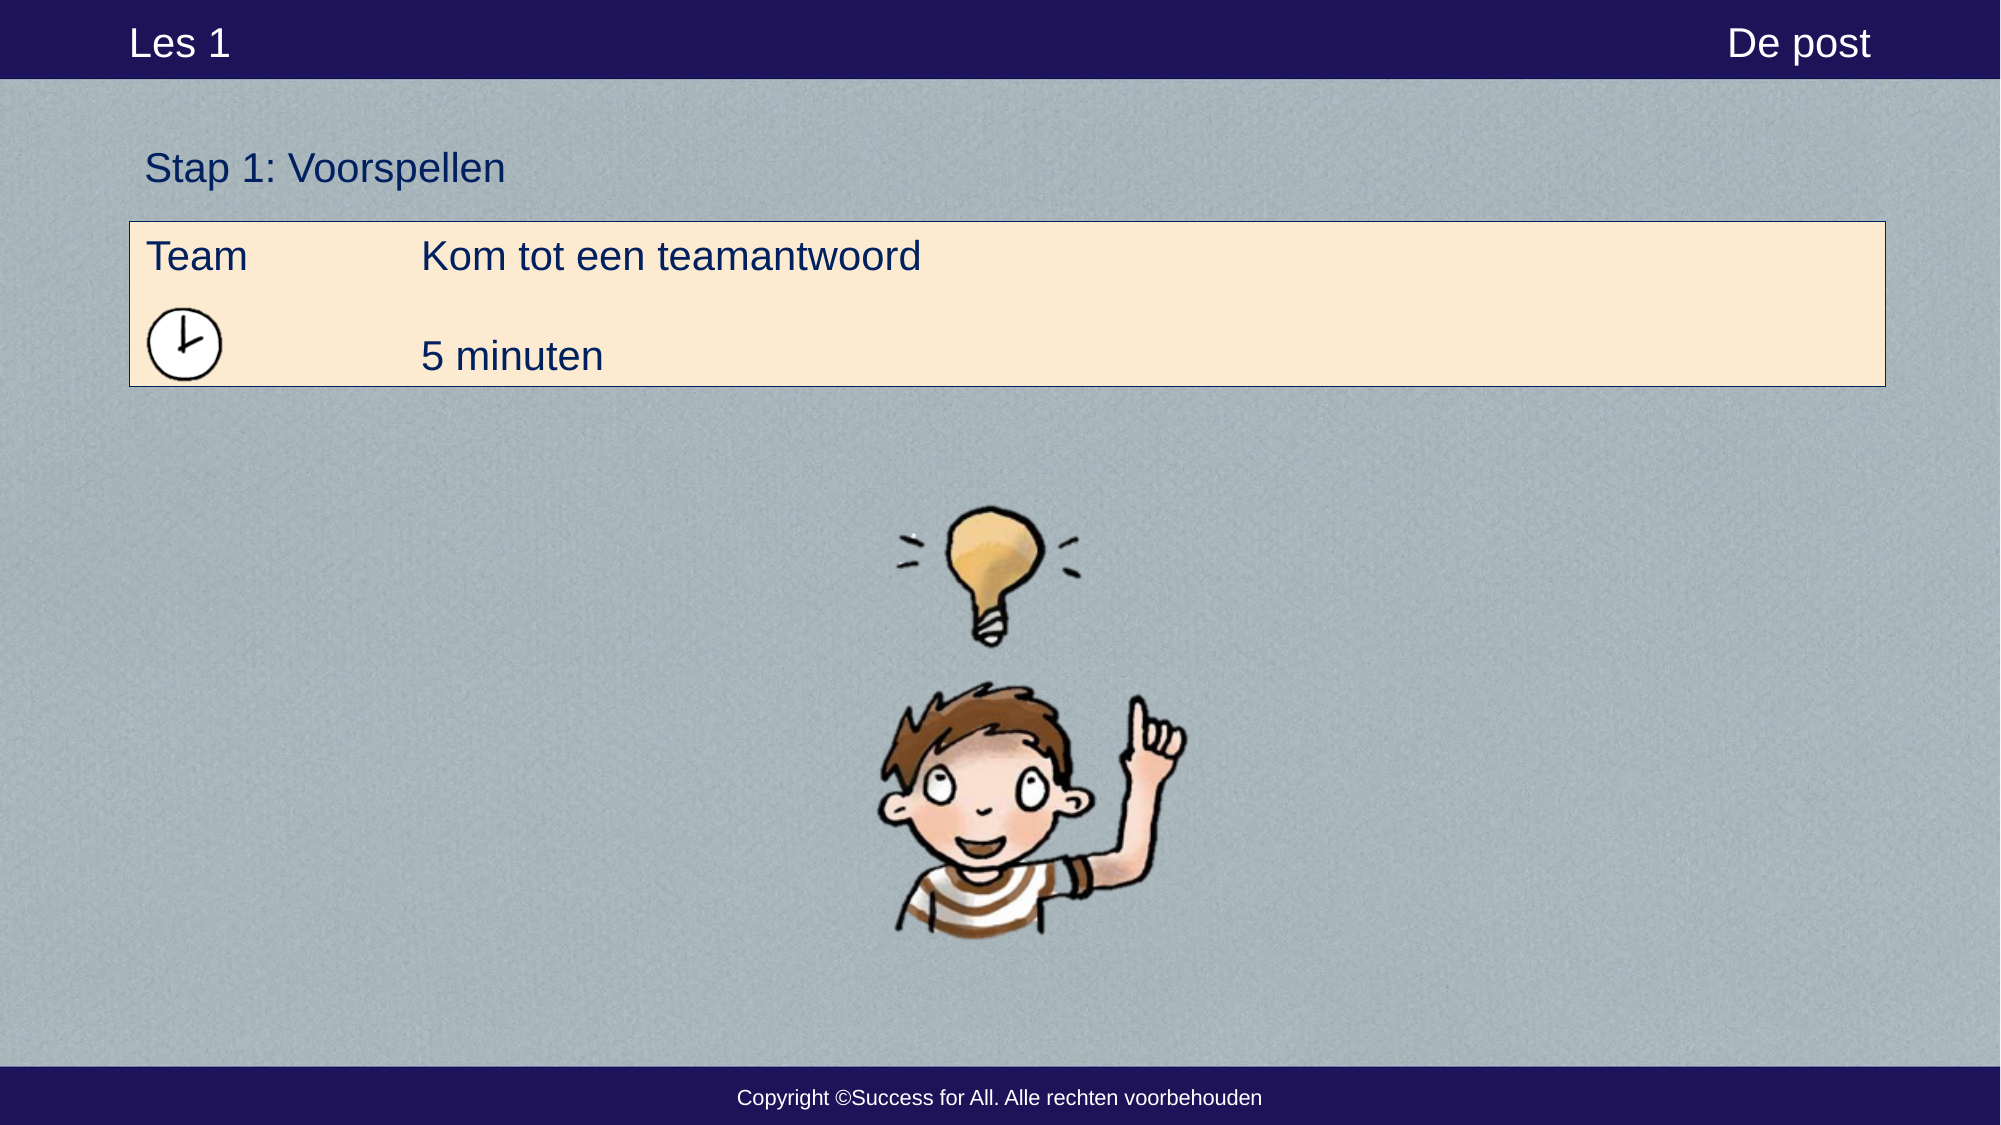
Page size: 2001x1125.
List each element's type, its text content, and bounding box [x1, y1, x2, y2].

text_box De post [999, 8, 1886, 73]
text_box Team Kom tot een teamantwoord 5 minuten [129, 221, 1886, 387]
text_box Stap 1: Voorspellen [129, 133, 922, 199]
picture [0, 0, 2001, 1125]
text_box Les 1 [114, 8, 354, 73]
text_box Copyright ©Success for All. Alle rechten voorbehouden [0, 1076, 2000, 1125]
